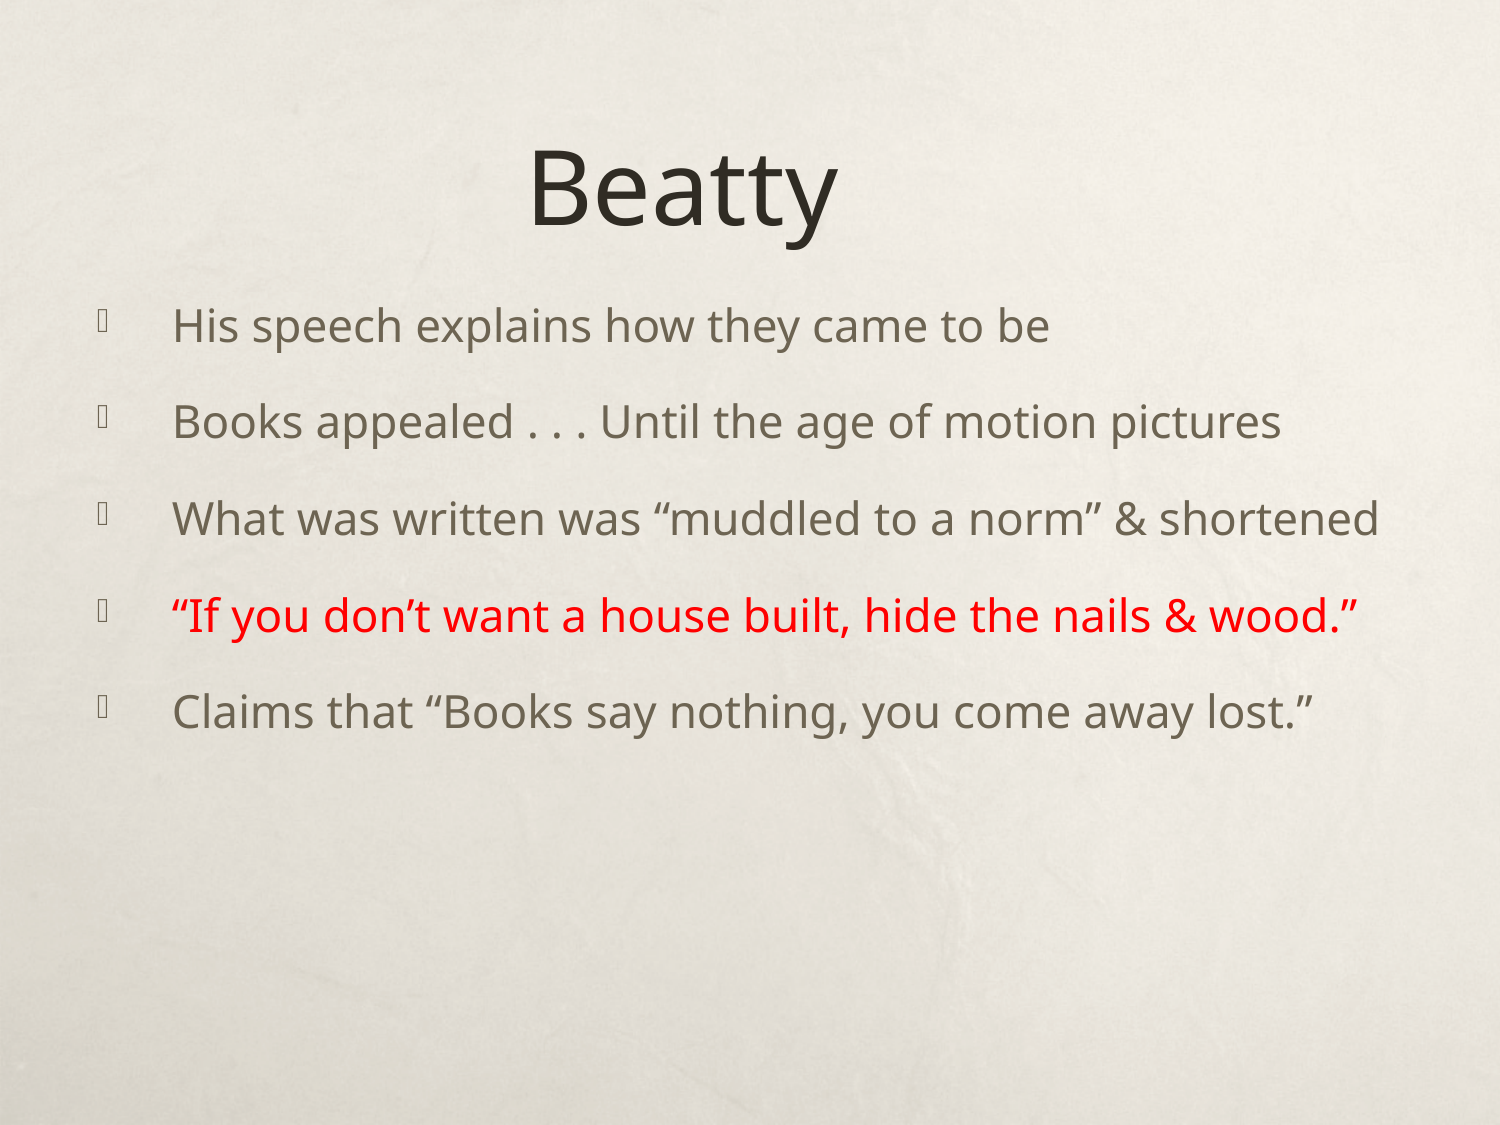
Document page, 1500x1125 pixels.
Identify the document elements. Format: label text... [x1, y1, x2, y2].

title Beatty [81, 15, 1419, 254]
list His speech explains how they came to be Books appealed . . . Until the age of motion pictures What was written was “muddled to a norm” & shortened “If you don’t want a house built, hide the nails & wood.” Claims that “Books say nothing, you come away lost.” [81, 288, 1419, 1005]
